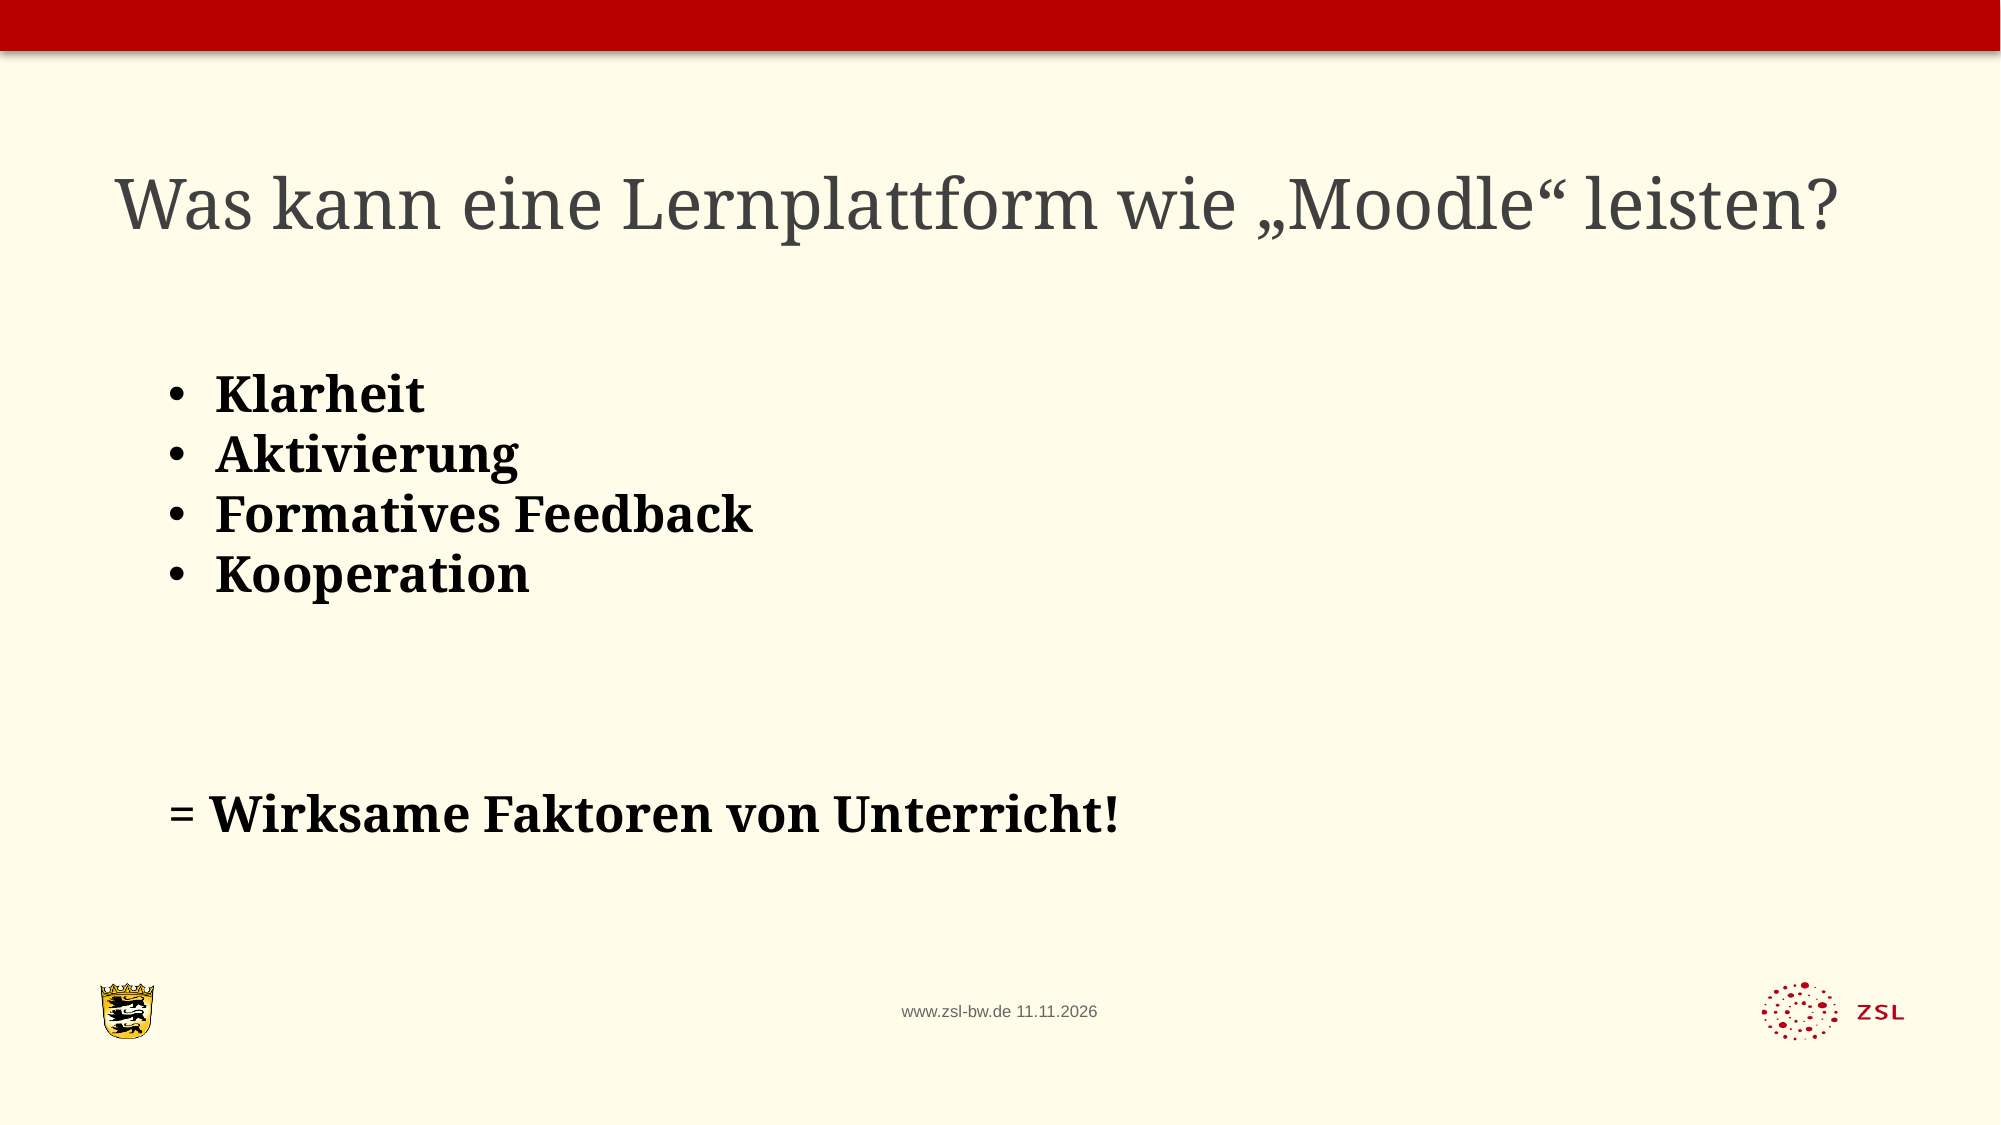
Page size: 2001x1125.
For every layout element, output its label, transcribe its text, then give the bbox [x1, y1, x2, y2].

picture [1760, 981, 1905, 1041]
picture [98, 981, 156, 1041]
text_box Klarheit Aktivierung Formatives Feedback Kooperation = Wirksame Faktoren von Unterricht! [153, 355, 1185, 851]
title Was kann eine Lernplattform wie „Moodle“ leisten? [99, 113, 1900, 289]
